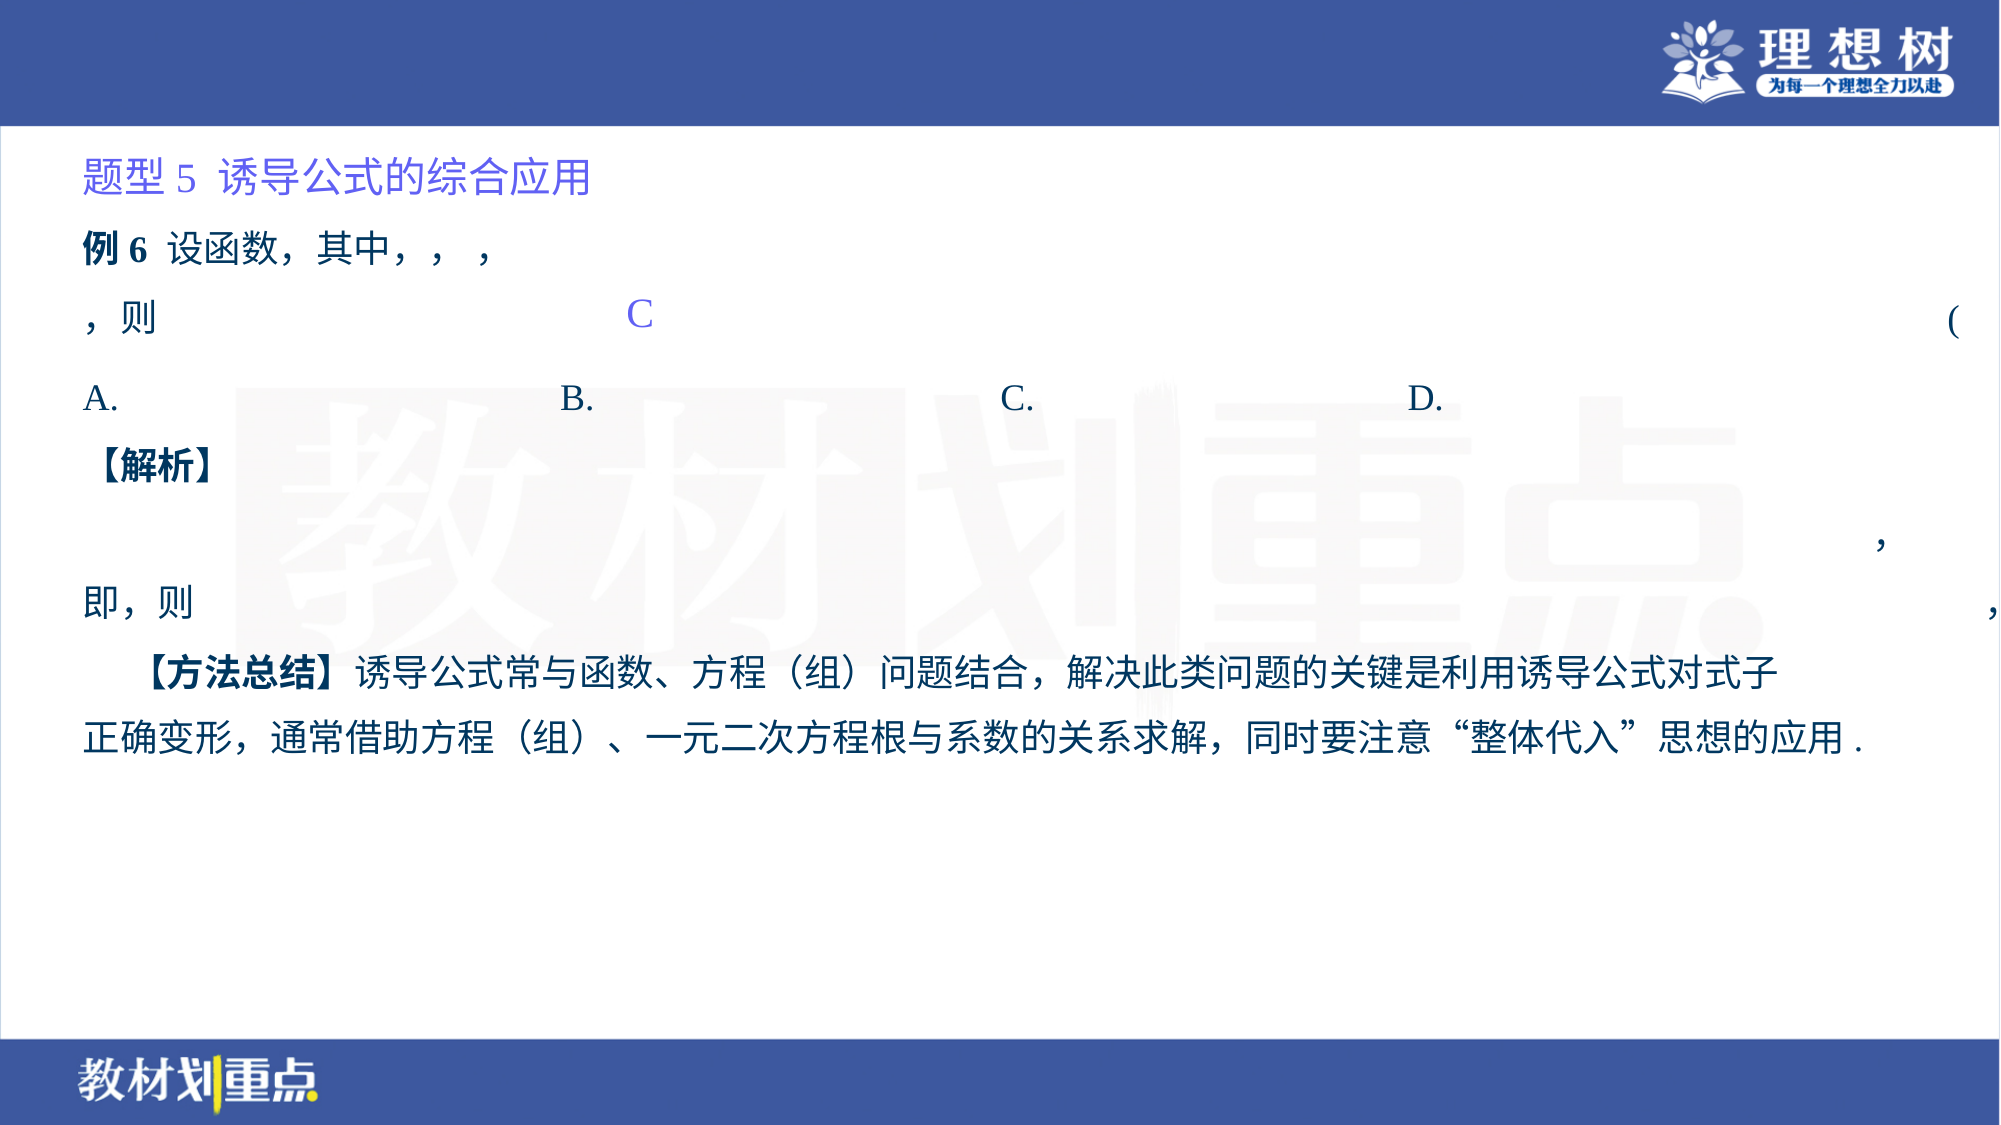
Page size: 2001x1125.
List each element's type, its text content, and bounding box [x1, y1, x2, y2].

text_box C [610, 283, 669, 334]
text_box 题型5 诱导公式的综合应用 [82, 129, 1817, 264]
picture [0, 0, 2000, 1125]
text_box 【方法总结】诱导公式常与函数、方程（组）问题结合，解决此类问题的关键是利用诱导公式对式子 正确变形，通常借助方程（组）、一元二次方程根与系数的关系求解，同时要注意“整体代入”思想的应用. [82, 625, 1817, 753]
